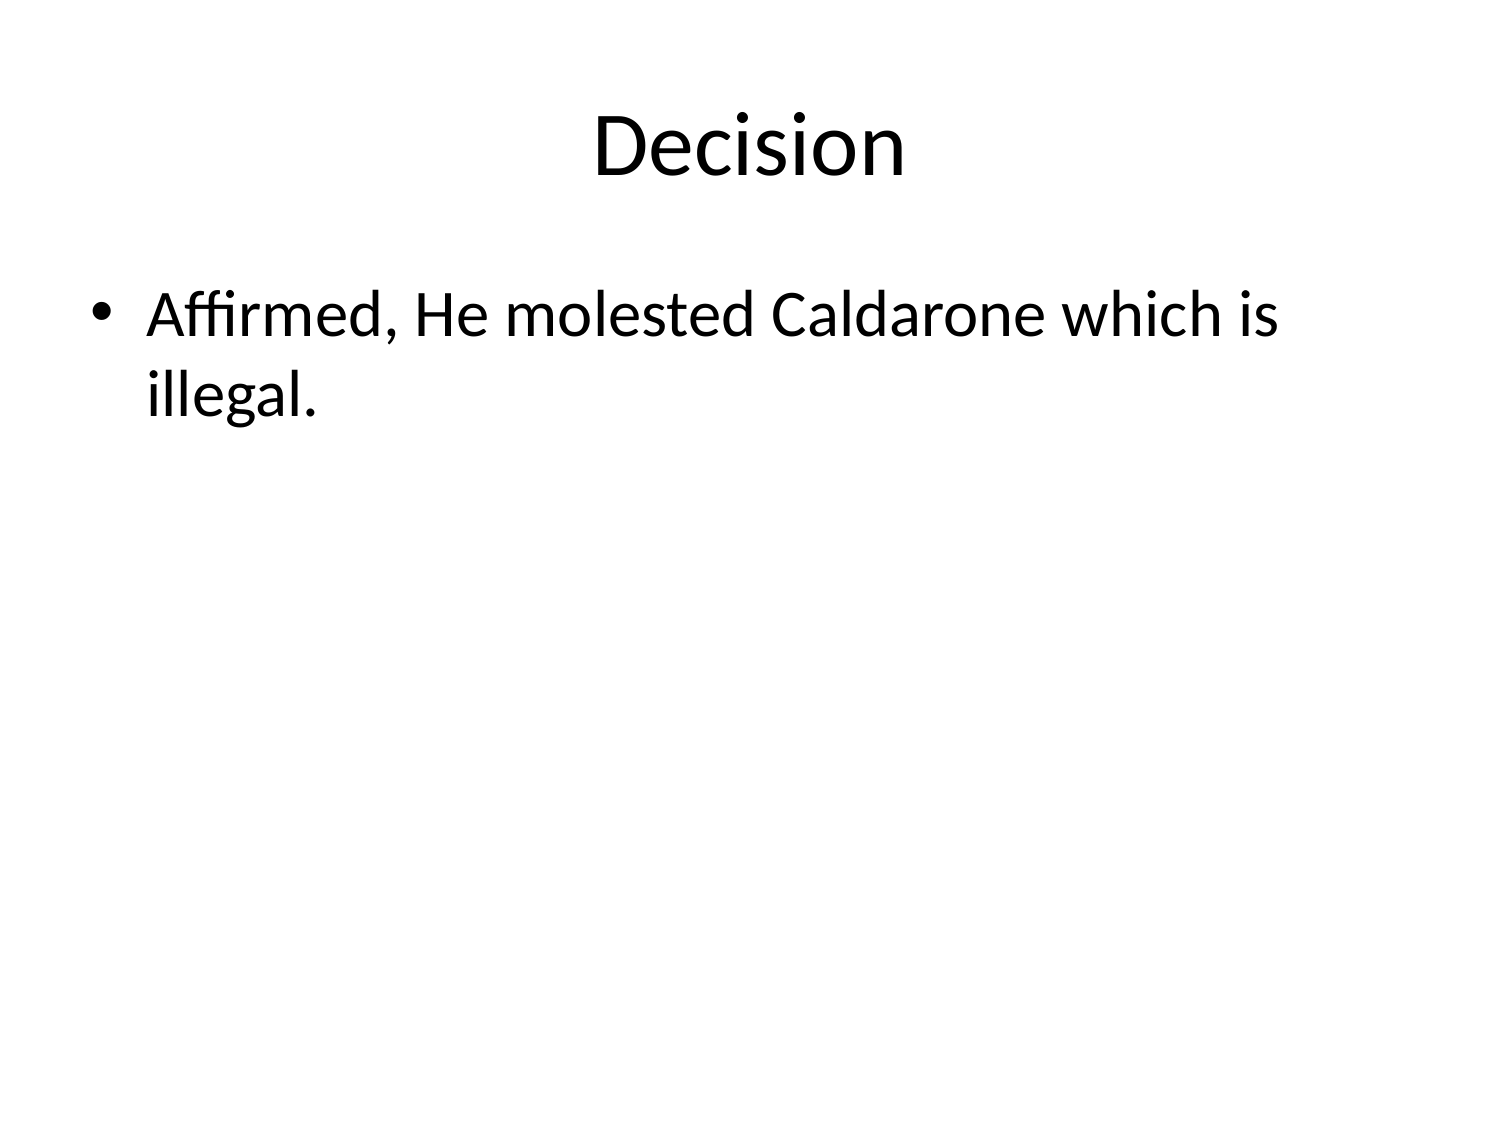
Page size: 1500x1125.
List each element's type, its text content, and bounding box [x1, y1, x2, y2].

title Decision [75, 45, 1425, 233]
list Affirmed, He molested Caldarone which is illegal. [75, 262, 1425, 1005]
